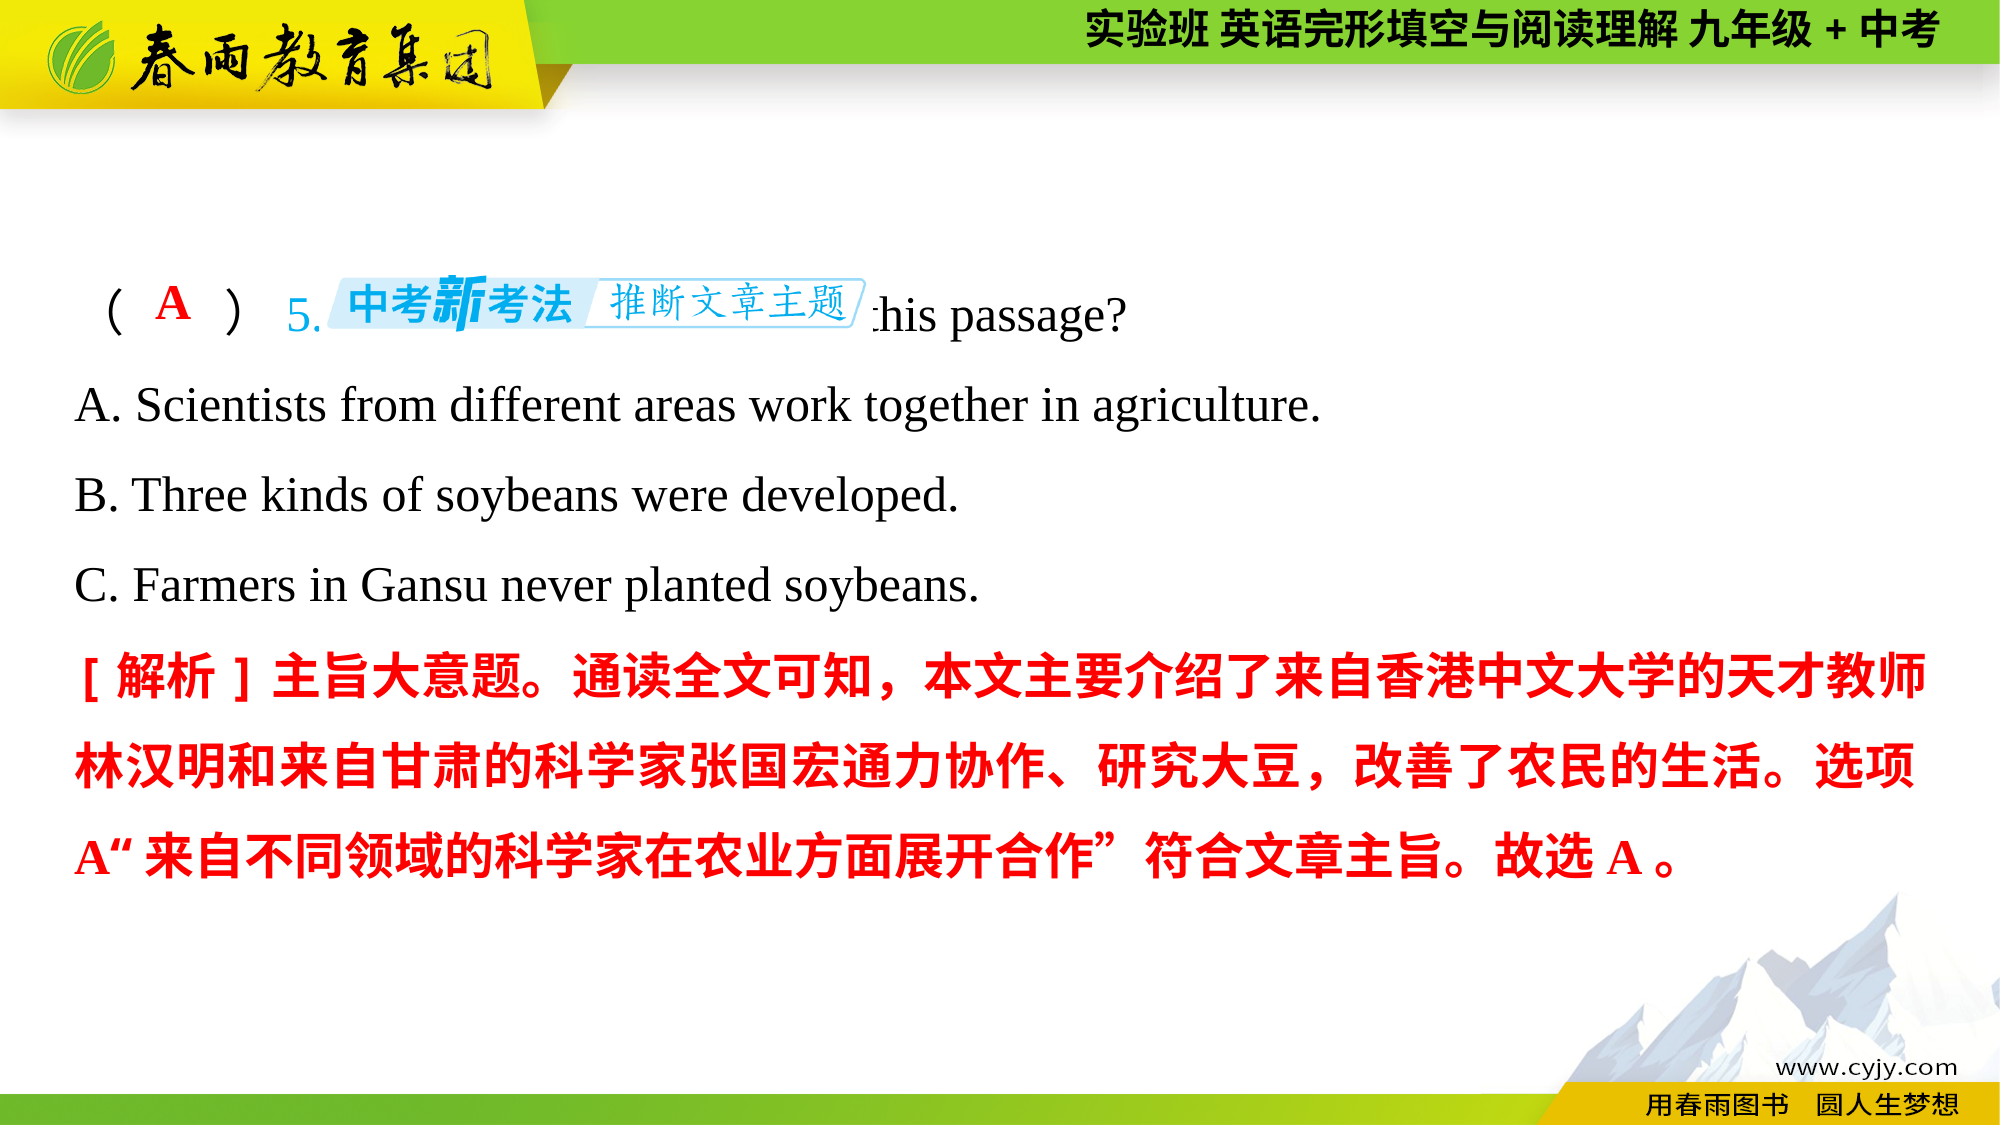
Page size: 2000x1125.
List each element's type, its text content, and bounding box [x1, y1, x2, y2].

list （ ）5. What’s the main idea of this passage? A. Scientists from different areas work together in agriculture. B. Three kinds of soybeans were developed. C. Farmers in Gansu never planted soybeans. [59, 243, 1944, 622]
text_box [解析]主旨大意题。通读全文可知，本文主要介绍了来自香港中文大学的天才教师林汉明和来自甘肃的科学家张国宏通力协作、研究大豆，改善了农民的生活。选项A“来自不同领域的科学家在农业方面展开合作”符合文章主旨。故选A。 [59, 622, 1944, 892]
picture [0, 0, 2000, 1125]
text_box A [140, 262, 206, 337]
